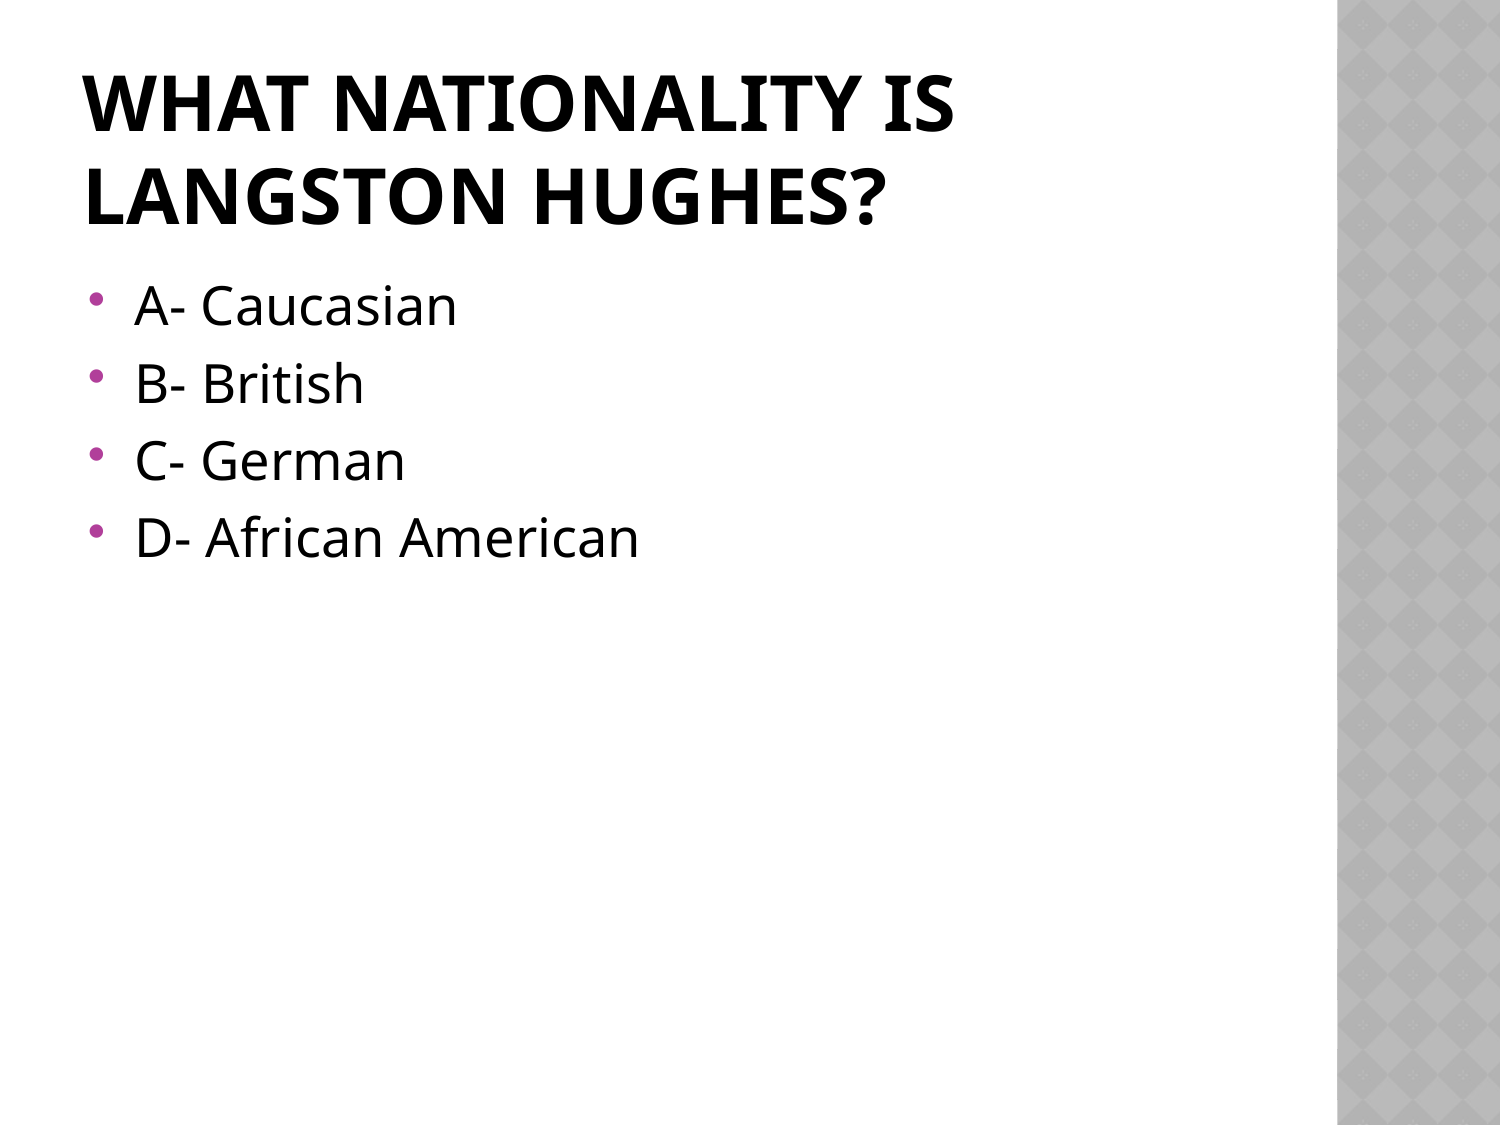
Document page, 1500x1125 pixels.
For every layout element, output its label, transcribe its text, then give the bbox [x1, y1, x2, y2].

list A- Caucasian B- British C- German D- African American [75, 264, 1263, 1059]
title What Nationality is Langston Hughes? [75, 52, 1263, 240]
